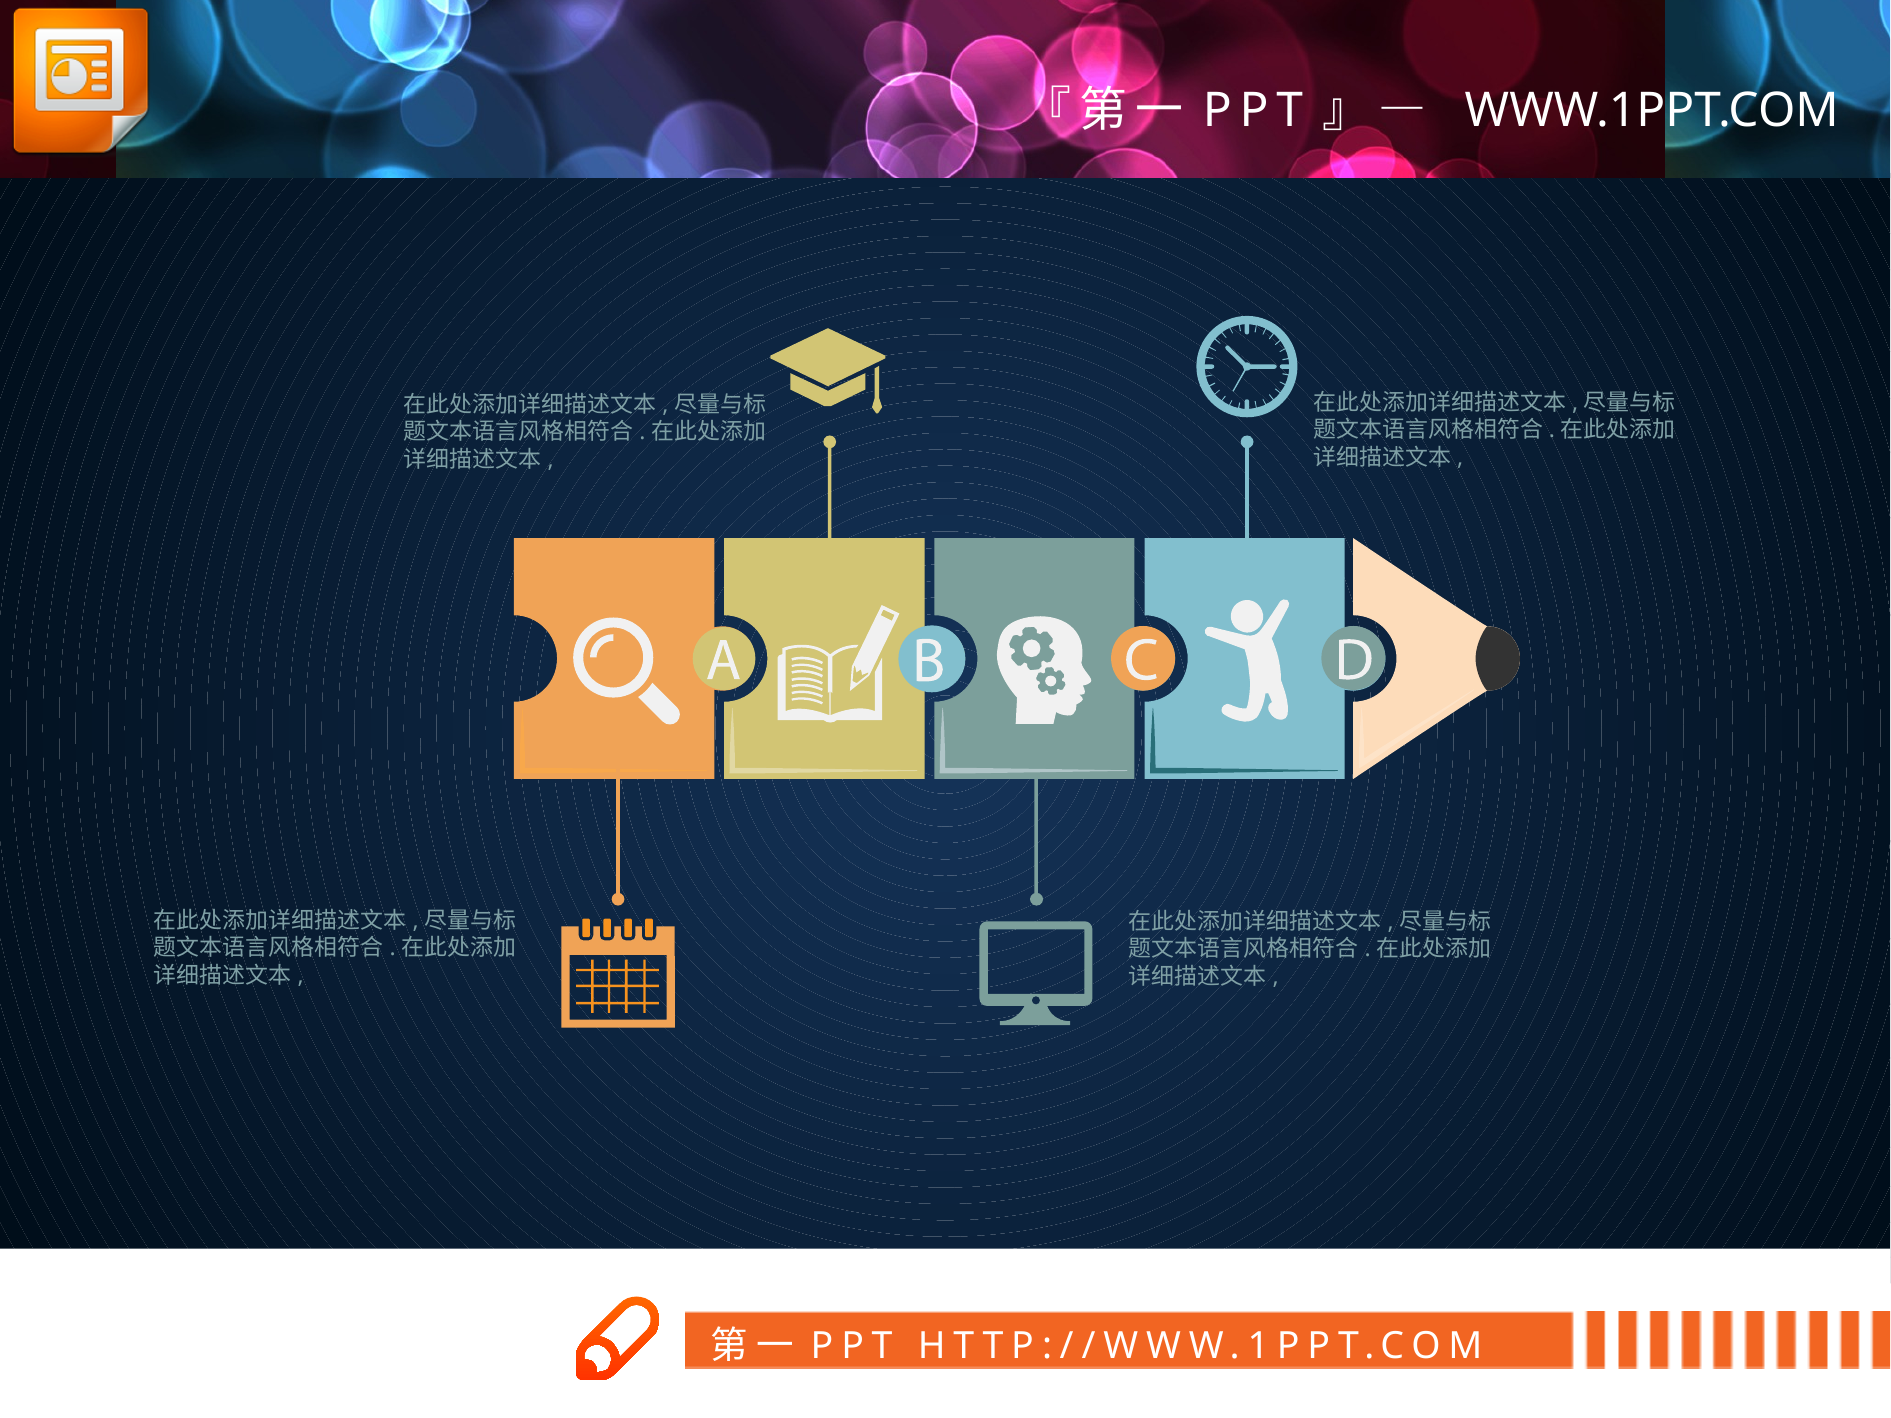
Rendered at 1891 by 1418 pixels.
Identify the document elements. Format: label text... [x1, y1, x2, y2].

text_box [979, 921, 1093, 1026]
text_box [1029, 779, 1044, 906]
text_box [513, 538, 1520, 779]
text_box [611, 728, 625, 906]
text_box 在此处添加详细描述文本,尽量与标题文本语言风格相符合.在此处添加详细描述文本, [385, 379, 792, 482]
picture [0, 0, 1891, 178]
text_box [1240, 435, 1254, 600]
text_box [823, 435, 837, 600]
text_box 在此处添加详细描述文本,尽量与标题文本语言风格相符合.在此处添加详细描述文本, [135, 896, 542, 998]
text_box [770, 328, 886, 414]
picture [685, 1311, 1891, 1369]
text_box 在此处添加详细描述文本,尽量与标题文本语言风格相符合.在此处添加详细描述文本, [1110, 897, 1517, 999]
text_box 在此处添加详细描述文本,尽量与标题文本语言风格相符合.在此处添加详细描述文本, [1294, 377, 1702, 480]
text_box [561, 918, 675, 1028]
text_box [1196, 315, 1298, 418]
